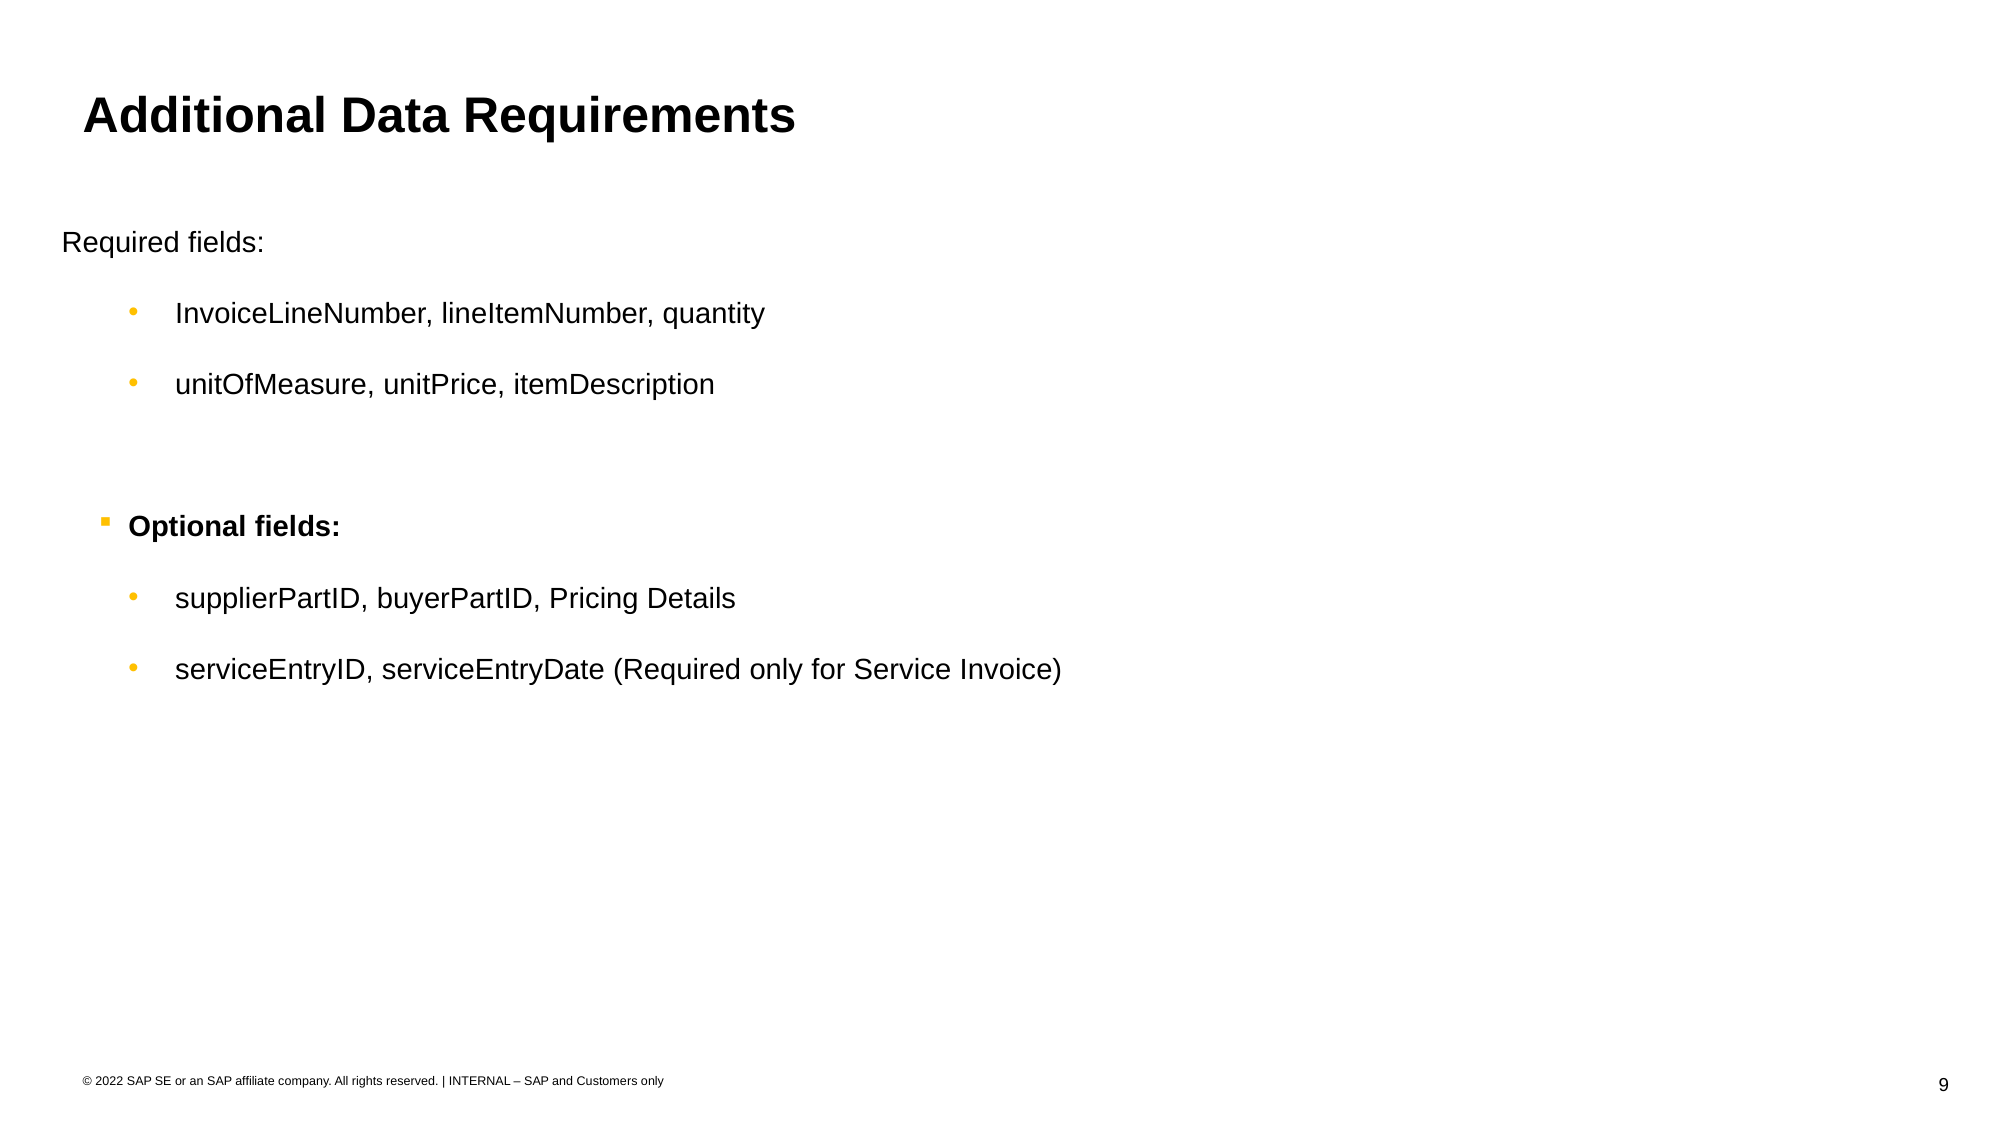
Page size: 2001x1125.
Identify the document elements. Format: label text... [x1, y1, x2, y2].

title Additional Data Requirements [82, 82, 1918, 144]
list Required fields: InvoiceLineNumber, lineItemNumber, quantity unitOfMeasure, unitPrice, itemDescription Optional fields: supplierPartID, buyerPartID, Pricing Details serviceEntryID, serviceEntryDate (Required only for Service Invoice) [53, 205, 1947, 1067]
